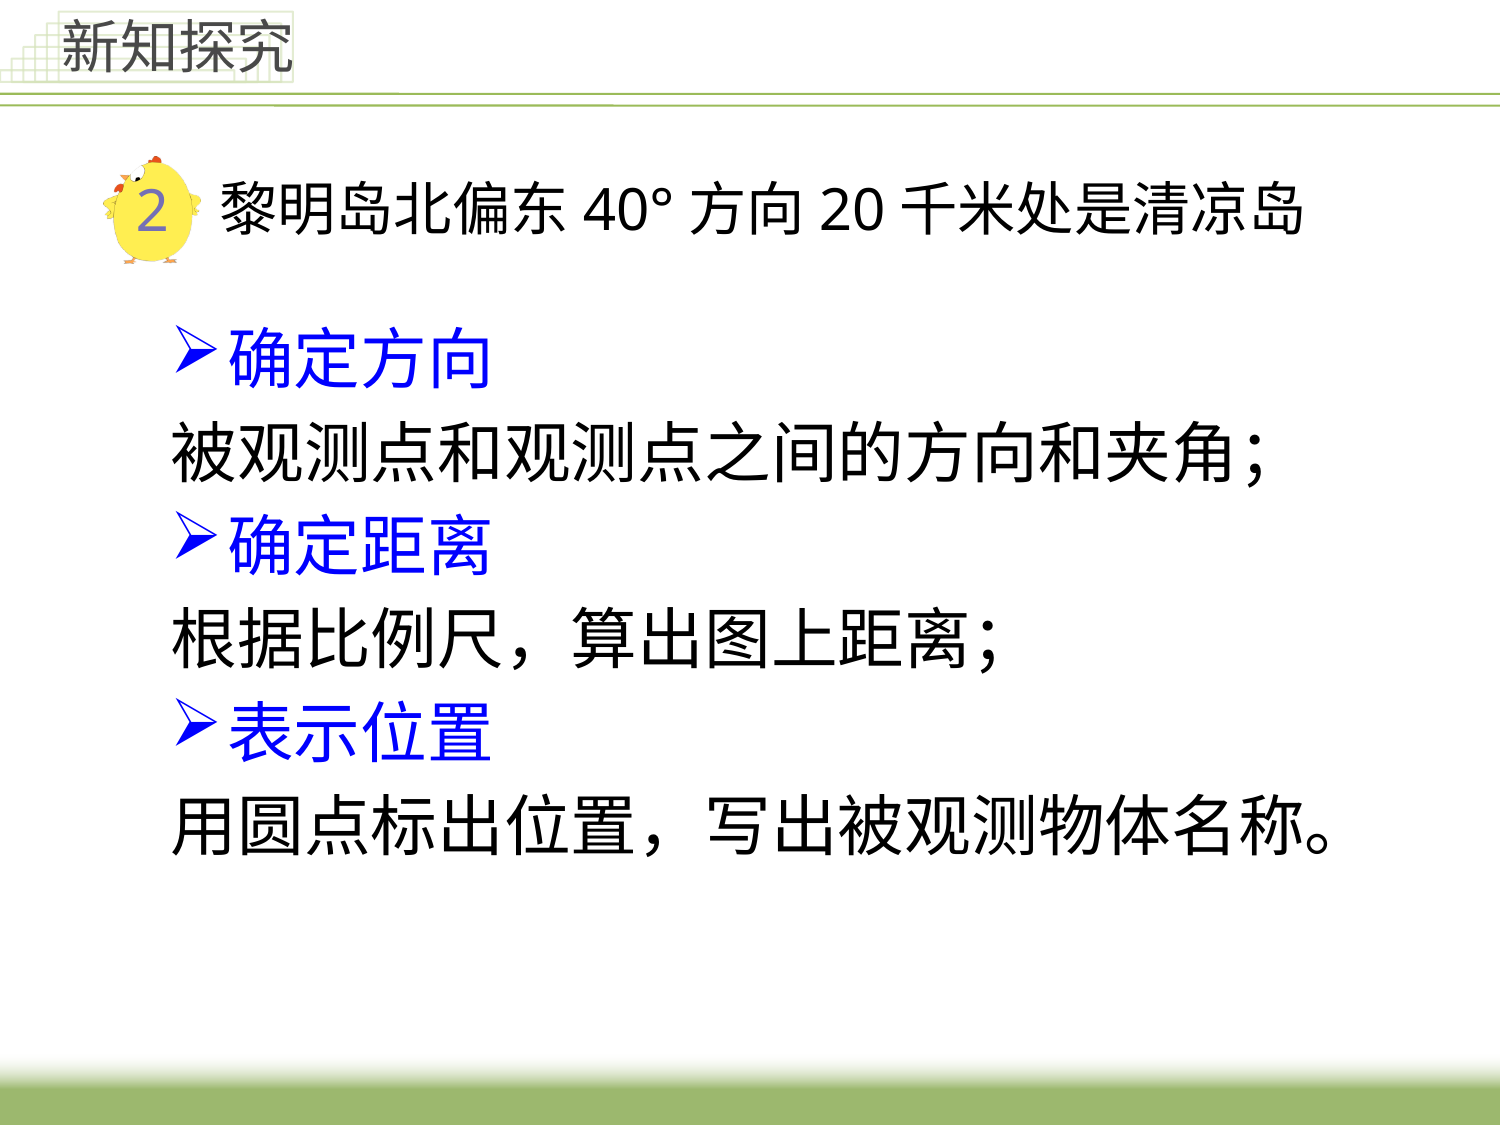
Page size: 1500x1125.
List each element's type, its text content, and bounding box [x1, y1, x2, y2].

title 黎明岛北偏东40°方向20千米处是清凉岛 [204, 113, 1343, 301]
list 确定方向 被观测点和观测点之间的方向和夹角； 确定距离 根据比例尺，算出图上距离； 表示位置 用圆点标出位置，写出被观测物体名称。 [155, 309, 1339, 1033]
list 新知探究 [46, 0, 801, 98]
list 2 [0, 155, 530, 261]
